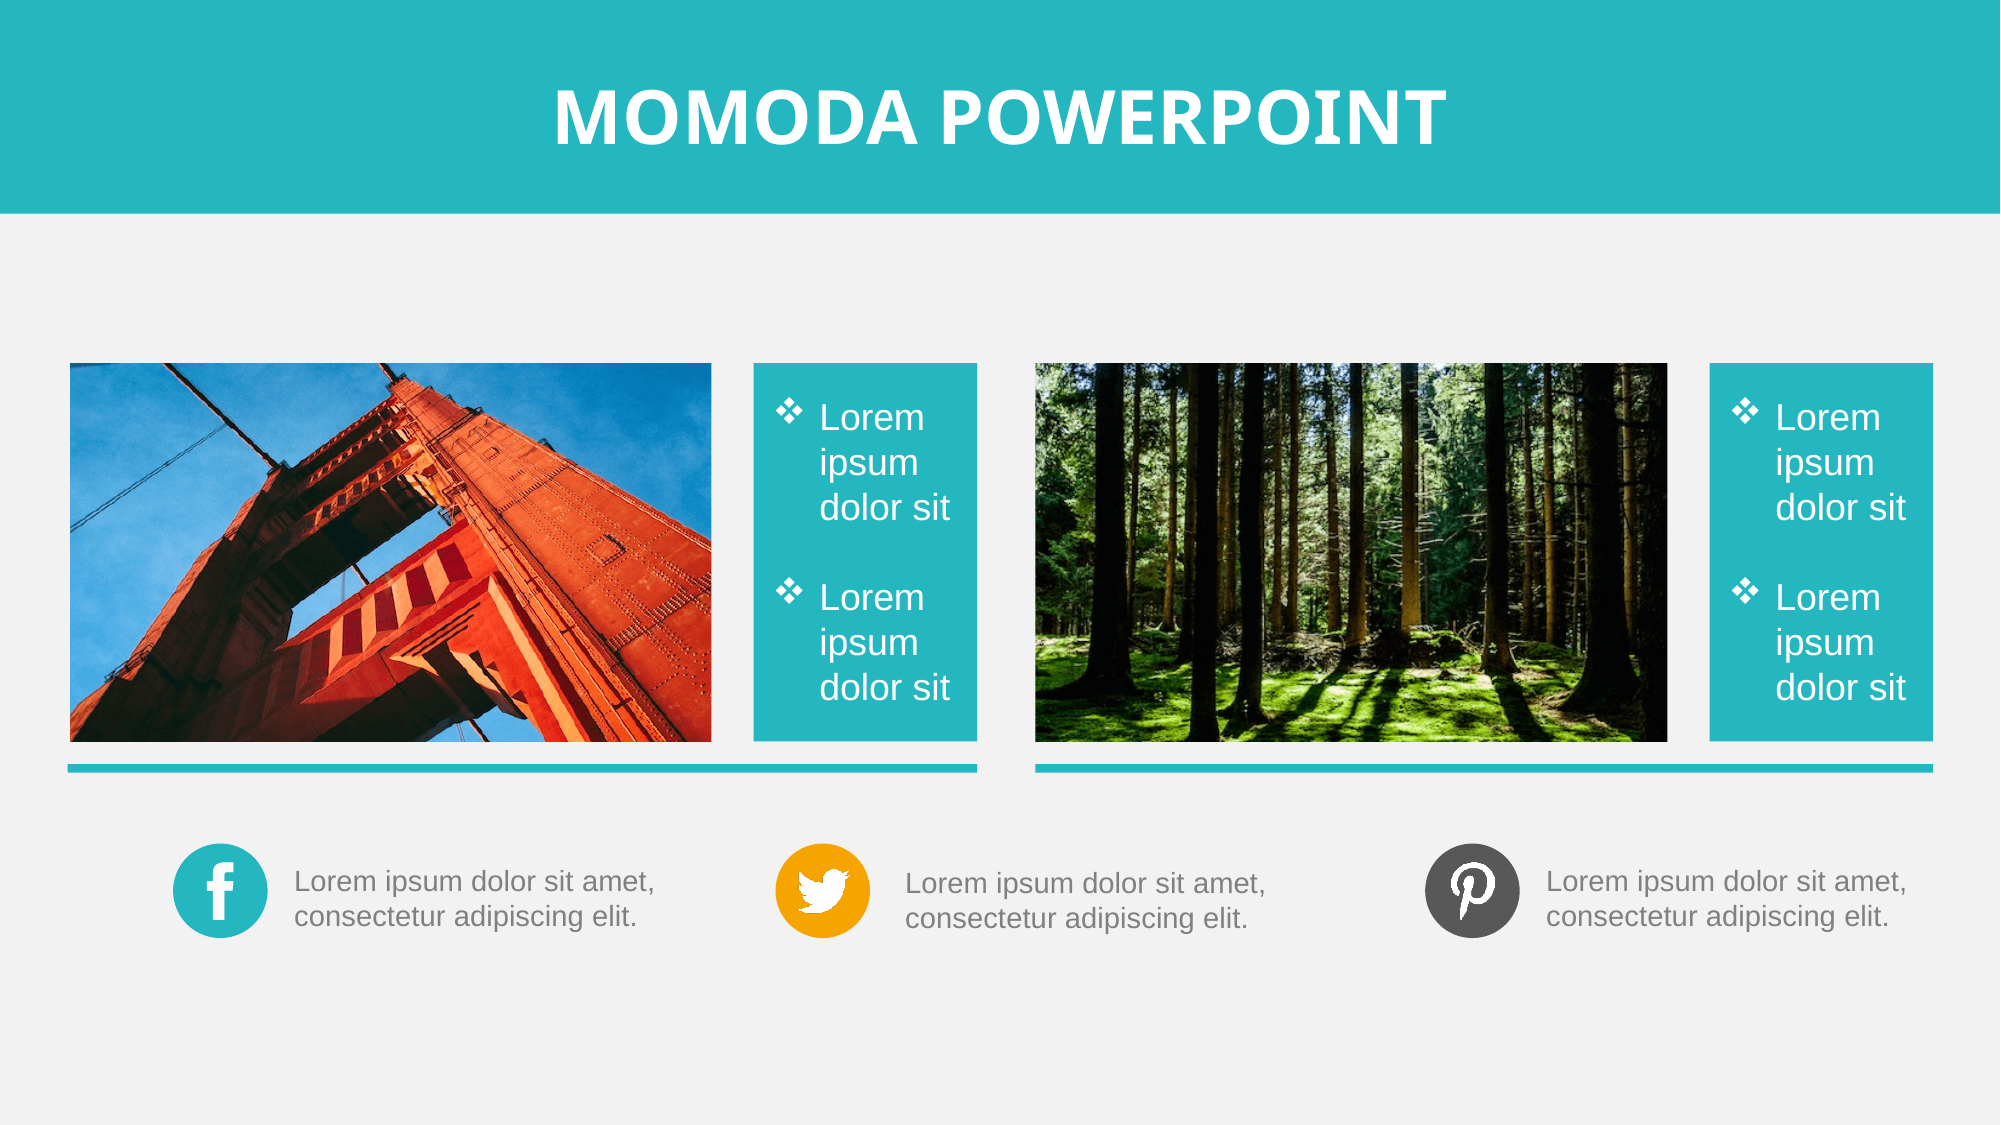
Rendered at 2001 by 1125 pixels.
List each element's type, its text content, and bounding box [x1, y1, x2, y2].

text_box Lorem ipsum dolor sit amet, consectetur adipiscing elit. [1531, 854, 1969, 940]
text_box [1034, 362, 1668, 743]
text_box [1425, 843, 1520, 939]
text_box [1034, 763, 1934, 774]
text_box [69, 362, 712, 743]
text_box [67, 763, 757, 774]
text_box Lorem ipsum dolor sit amet, consectetur adipiscing elit. [279, 855, 717, 940]
text_box [753, 362, 978, 743]
text_box [1708, 362, 1934, 743]
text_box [775, 843, 870, 939]
text_box Lorem ipsum dolor sit Lorem ipsum dolor sit [1713, 385, 1945, 806]
text_box Lorem ipsum dolor sit amet, consectetur adipiscing elit. [890, 857, 1328, 942]
text_box [0, 0, 2000, 215]
text_box MOMODA POWERPOINT [536, 61, 1464, 167]
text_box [173, 843, 268, 939]
text_box Lorem ipsum dolor sit Lorem ipsum dolor sit [757, 385, 989, 806]
